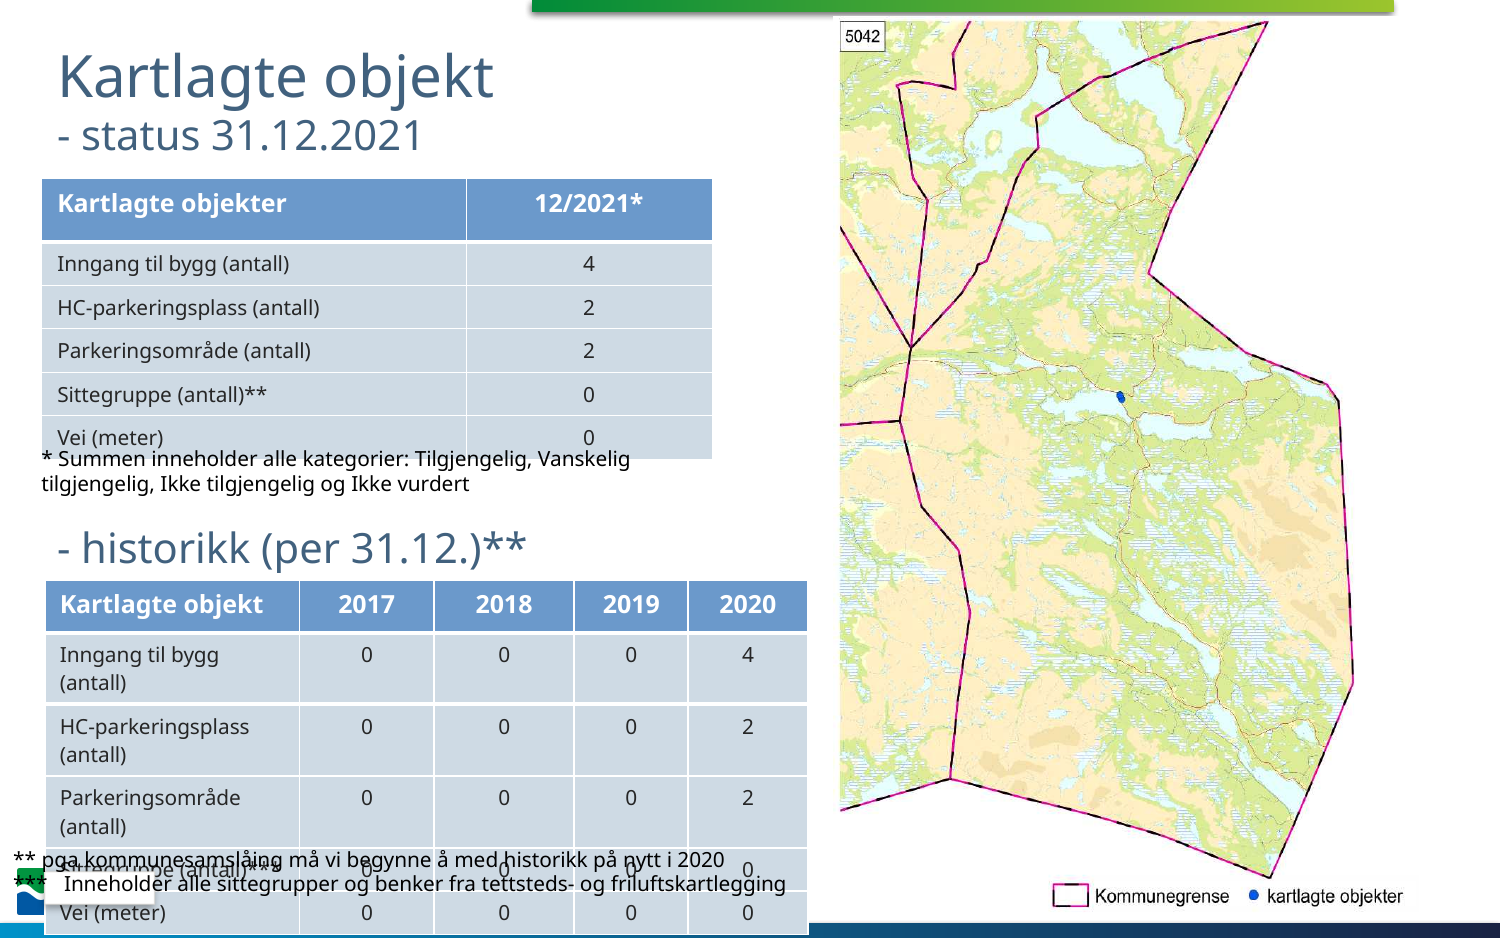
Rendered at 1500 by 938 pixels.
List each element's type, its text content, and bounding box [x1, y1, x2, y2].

table_cell 2 [467, 286, 712, 328]
table_cell 0 [435, 635, 573, 702]
table_cell 0 [575, 904, 687, 934]
text_box - historikk (per 31.12.)** [42, 496, 828, 580]
table_cell 4 [467, 244, 712, 285]
table_cell 0 [435, 706, 573, 775]
table_cell 0 [575, 777, 687, 838]
table_cell Vei (meter) [46, 904, 299, 934]
table_header 2020 [689, 581, 807, 631]
table_cell 0 [467, 373, 712, 415]
table_cell 2 [467, 329, 712, 372]
table_cell 0 [689, 892, 807, 934]
table_cell 2 [689, 706, 807, 775]
table_header 2019 [575, 581, 687, 631]
table_cell HC-parkeringsplass (antall) [42, 286, 466, 328]
table_cell Sittegruppe (antall)** [42, 373, 466, 415]
table_cell 2 [689, 777, 807, 847]
text_box * Summen inneholder alle kategorier: Tilgjengelig, Vanskelig tilgjengelig, Ikke tilgjengelig og Ikke vurdert [26, 438, 711, 504]
table_cell 0 [575, 635, 687, 702]
table_cell 0 [575, 706, 687, 775]
table_cell 0 [300, 777, 433, 838]
text_box Kartlagte objekt - status 31.12.2021 [42, 24, 828, 167]
table_cell 0 [467, 416, 712, 459]
table_cell HC-parkeringsplass (antall) [46, 706, 299, 775]
table_cell 0 [300, 904, 433, 934]
table_cell 0 [435, 904, 573, 934]
table_cell Parkeringsområde (antall) [42, 329, 466, 372]
table_header 12/2021* [467, 179, 712, 240]
picture [833, 16, 1419, 913]
table_cell 0 [435, 777, 573, 838]
table_header Kartlagte objekter [42, 179, 466, 240]
table_cell Inngang til bygg (antall) [42, 244, 466, 285]
table_cell Vei (meter) [42, 416, 466, 438]
table_cell 4 [689, 635, 807, 702]
table_header Kartlagte objekt [46, 581, 299, 631]
table_cell 0 [802, 849, 807, 890]
table_cell 0 [300, 635, 433, 702]
table_cell Parkeringsområde (antall) [46, 777, 299, 838]
table_header 2018 [435, 581, 573, 631]
table_cell Inngang til bygg (antall) [46, 635, 299, 702]
text_box ** pga kommunesamslåing må vi begynne å med historikk på nytt i 2020 *** Inneholder alle sittegrupper og benker fra tettsteds- og friluftskartlegging [0, 838, 802, 904]
table_header 2017 [300, 581, 433, 631]
table_cell 0 [300, 706, 433, 775]
